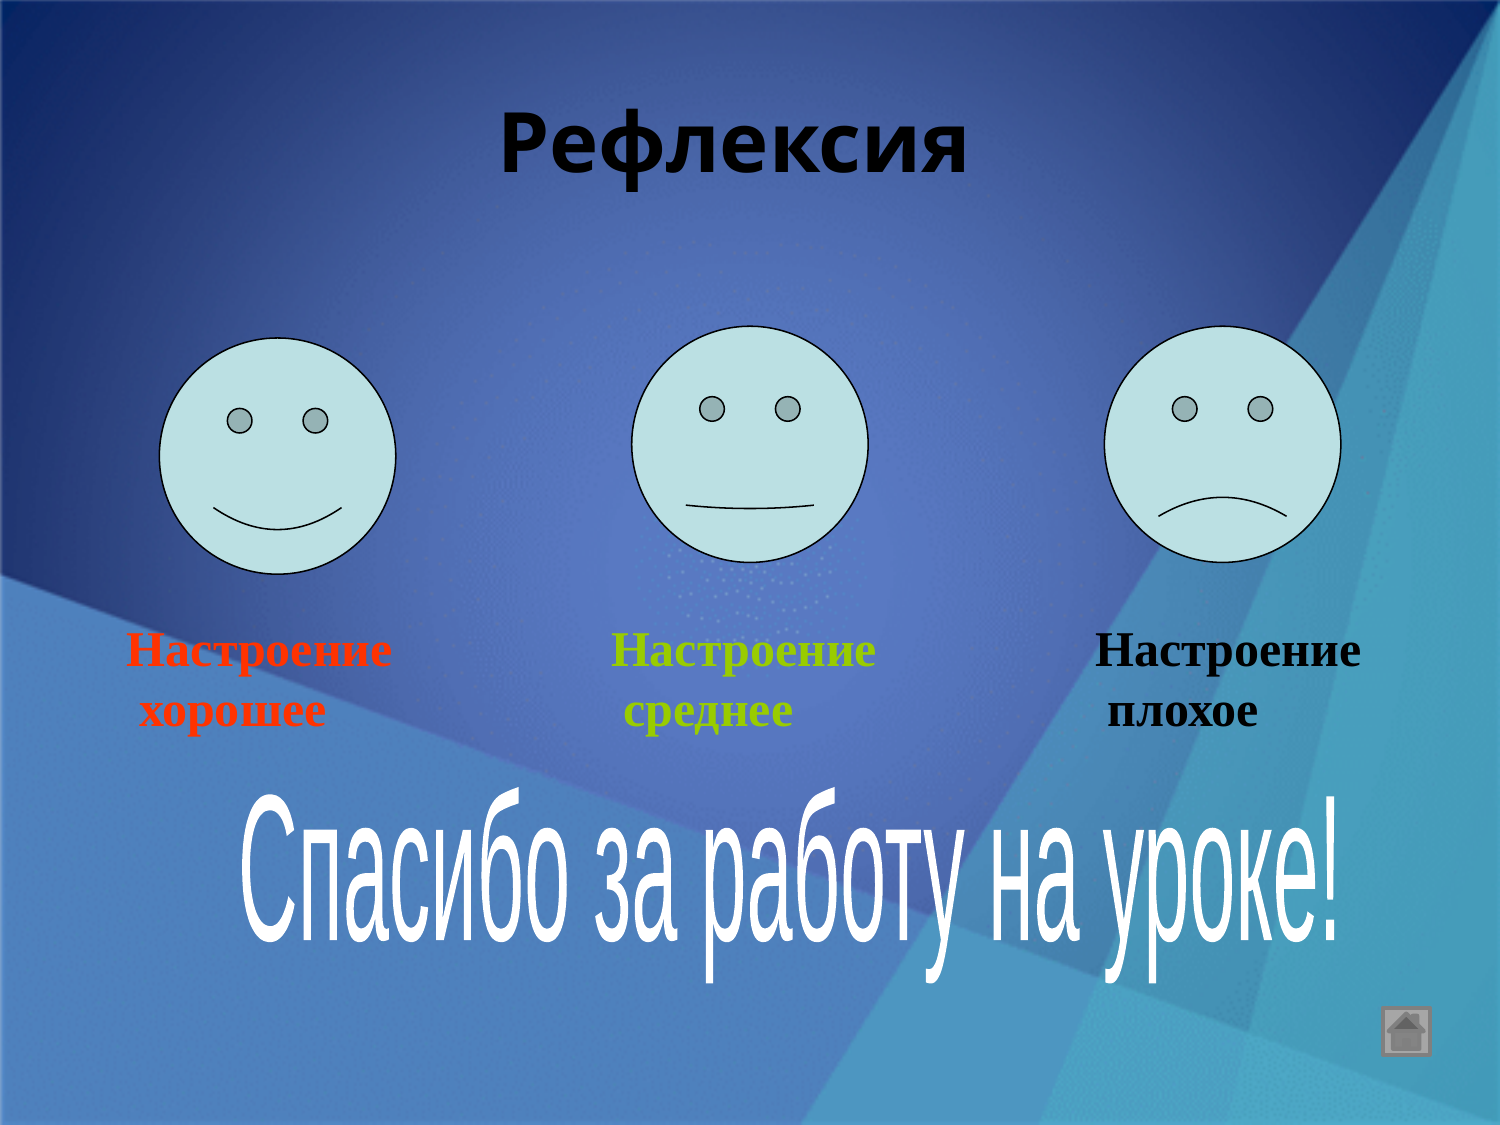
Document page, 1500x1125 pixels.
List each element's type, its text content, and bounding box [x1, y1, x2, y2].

text_box [159, 337, 396, 575]
text_box Настроение плохое [1080, 609, 1399, 745]
text_box [631, 326, 869, 563]
text_box [1381, 1006, 1432, 1057]
text_box Рефлексия [482, 82, 986, 197]
picture [0, 0, 1500, 1125]
text_box [1104, 326, 1341, 563]
text_box Настроение среднее [596, 609, 892, 745]
text_box Настроение хорошее [112, 609, 408, 745]
